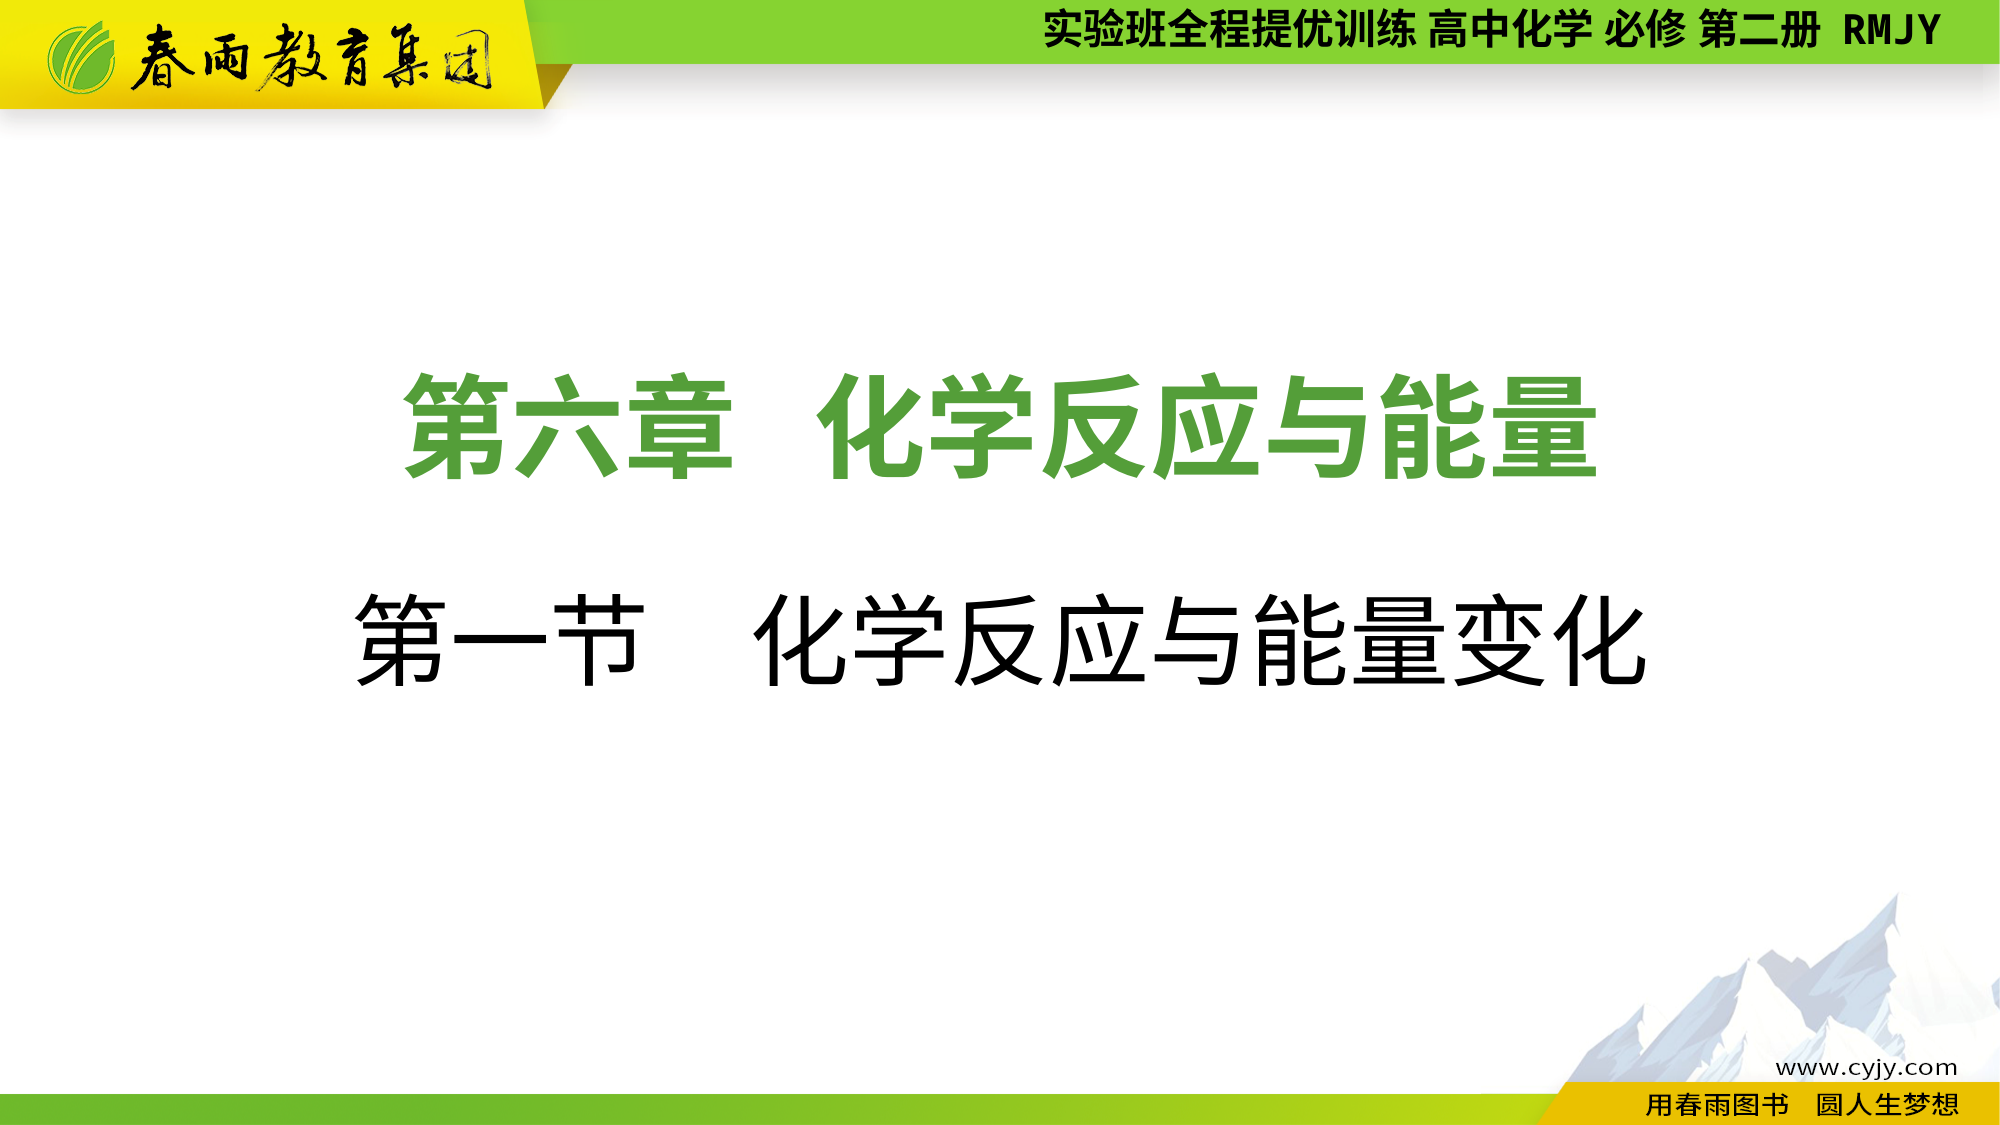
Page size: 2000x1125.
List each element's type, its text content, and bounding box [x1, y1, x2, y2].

picture [0, 0, 2000, 1125]
text_box 第六章 化学反应与能量 [54, 282, 1946, 500]
text_box 第一节 化学反应与能量变化 [54, 511, 1946, 706]
